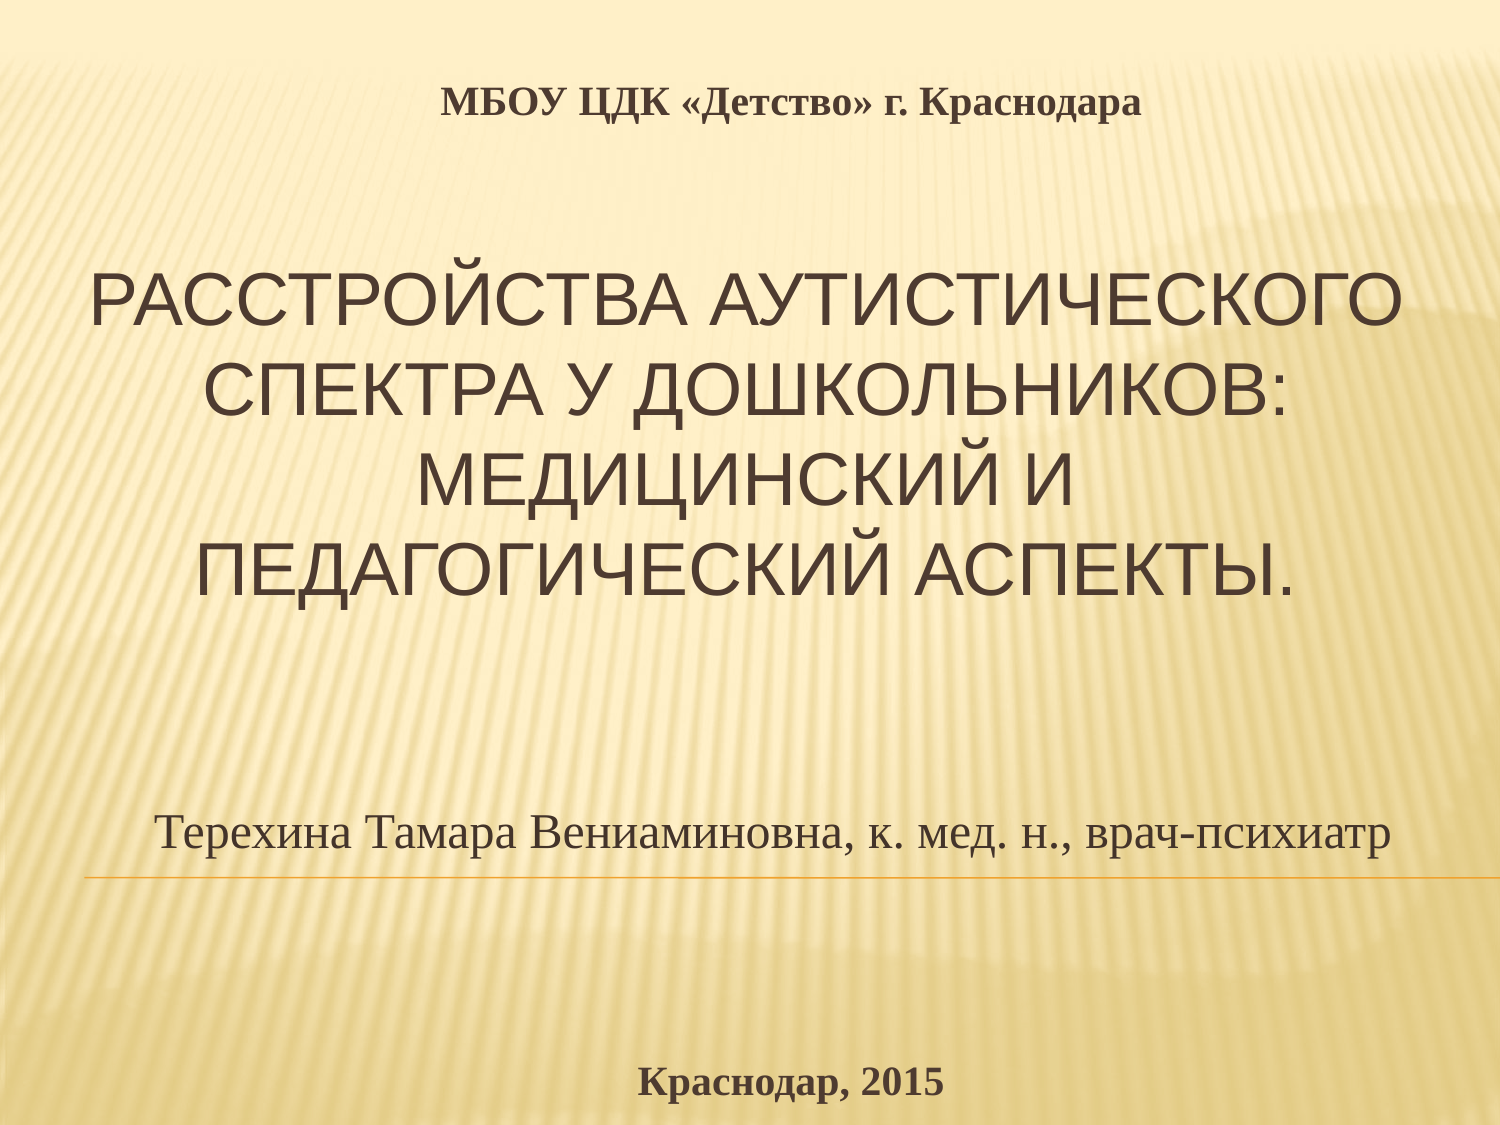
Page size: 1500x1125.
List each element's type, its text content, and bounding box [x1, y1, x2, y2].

title Расстройства аутистического спектра у дошкольников: МедицинскиЙ И ПЕДАГОГИЧЕСКИЙ АСПЕКТЫ. [53, 243, 1441, 634]
text_box Краснодар, 2015 [466, 1046, 1117, 1112]
subtitle Терехина Тамара Вениаминовна, к. мед. н., врач-психиатр [85, 716, 1474, 866]
text_box МБОУ ЦДК «Детство» г. Краснодара [371, 66, 1211, 132]
